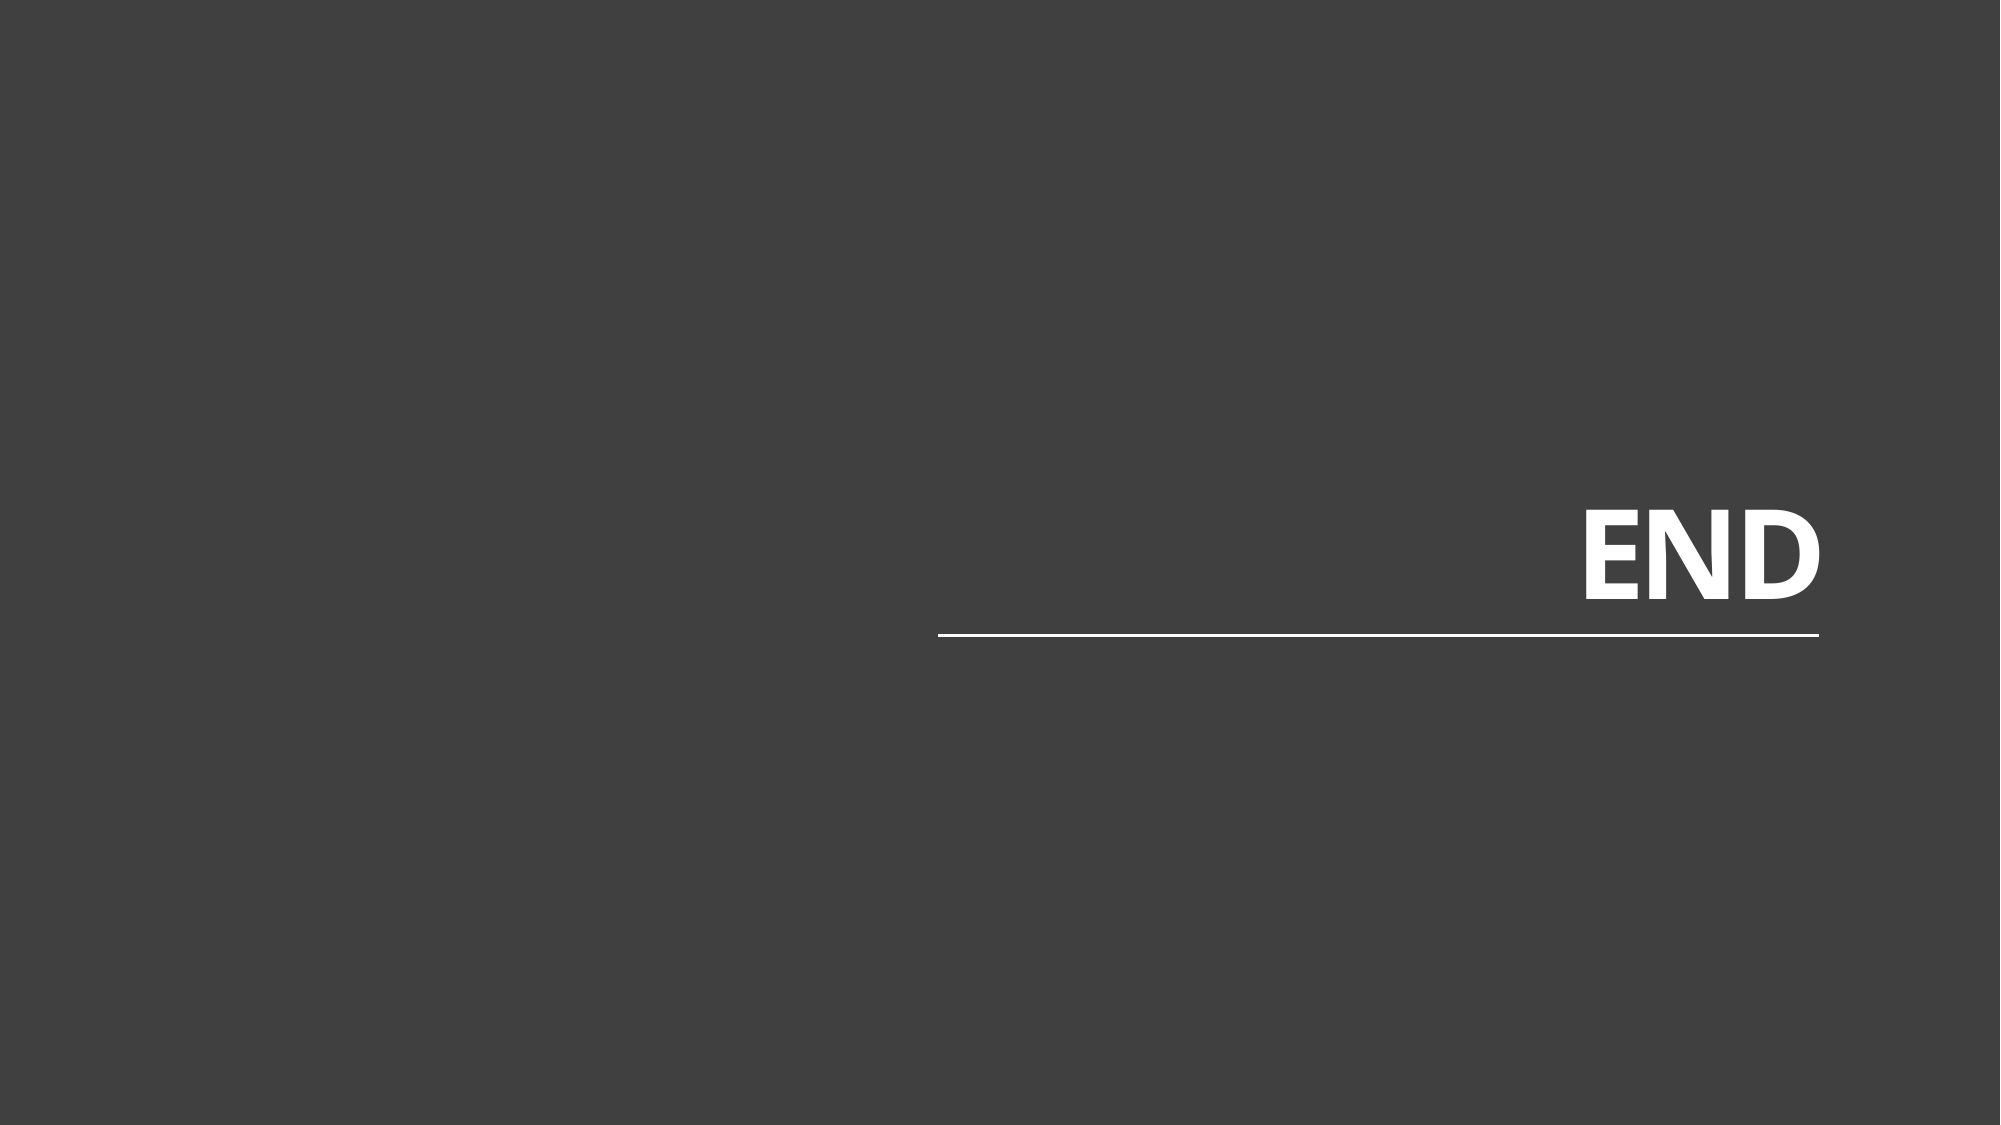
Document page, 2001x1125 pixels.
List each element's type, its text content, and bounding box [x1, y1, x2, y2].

text_box [0, 0, 2000, 1125]
text_box END [1560, 483, 1888, 634]
